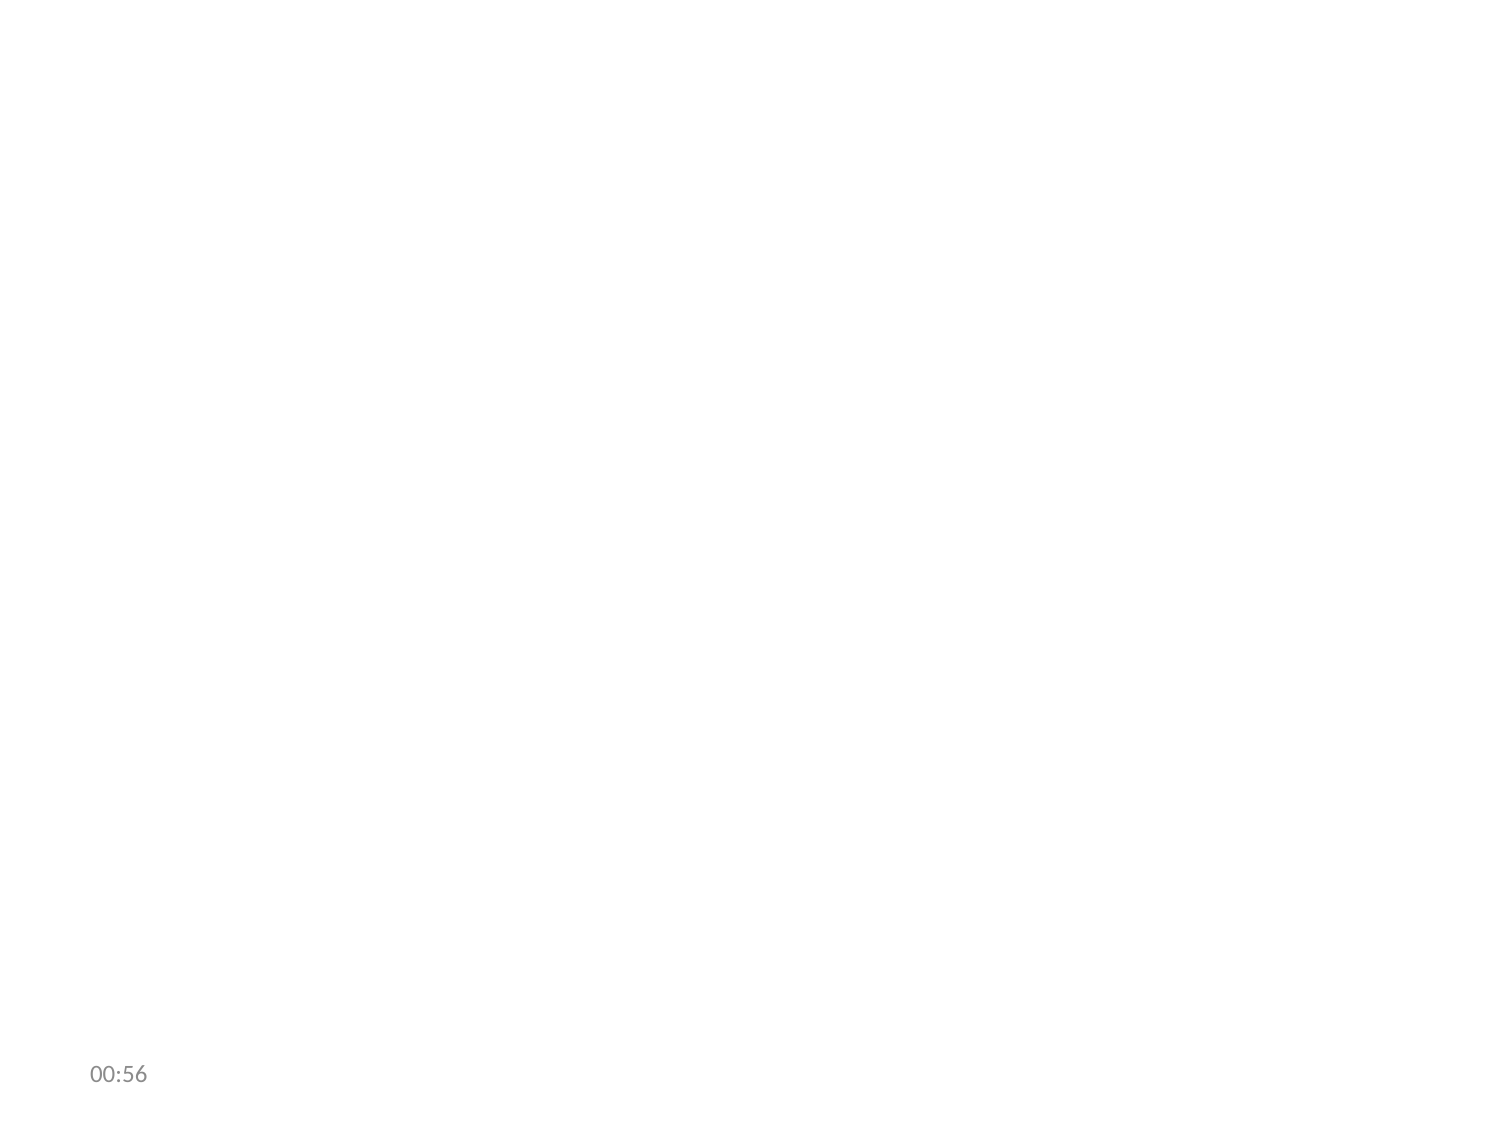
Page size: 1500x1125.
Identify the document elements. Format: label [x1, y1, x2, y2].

slide_number [75, 1042, 425, 1103]
